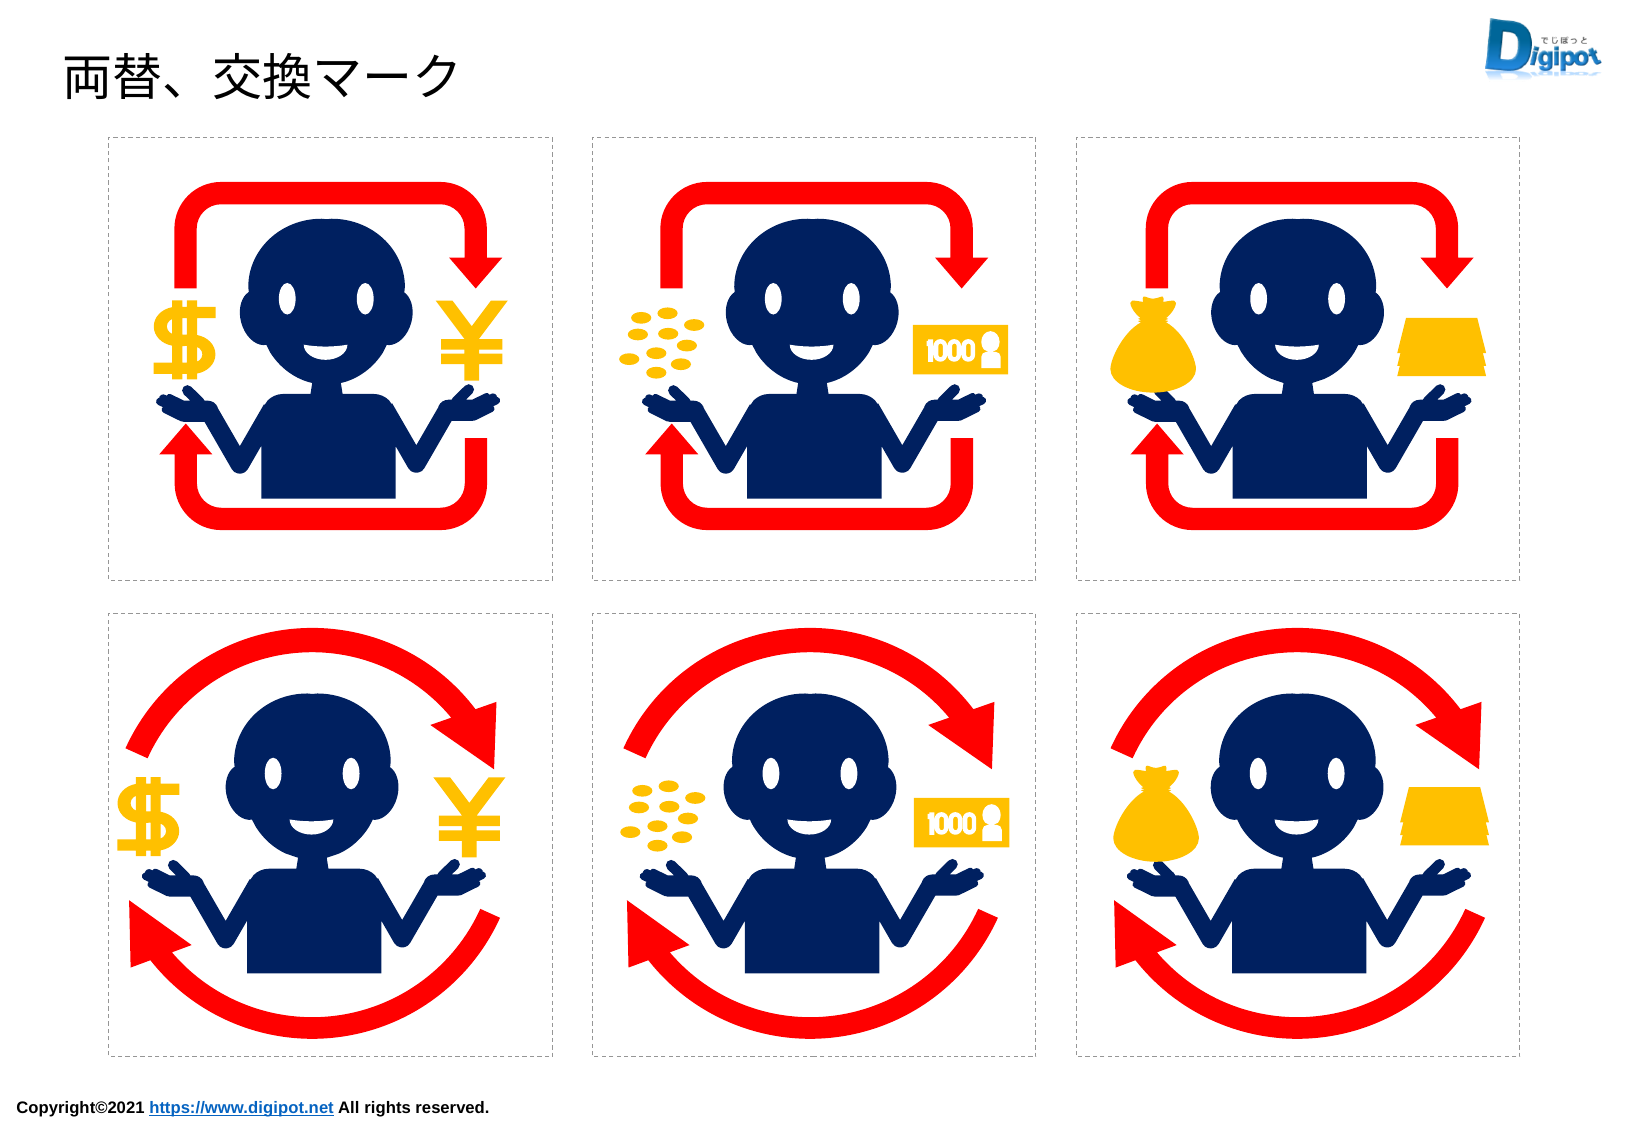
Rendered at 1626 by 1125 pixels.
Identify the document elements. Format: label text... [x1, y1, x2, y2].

text_box 両替、交換マーク [47, 38, 478, 113]
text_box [153, 181, 508, 531]
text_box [620, 627, 1010, 1039]
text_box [619, 181, 1009, 531]
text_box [1110, 181, 1487, 531]
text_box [117, 627, 506, 1039]
picture [1485, 18, 1602, 82]
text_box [1110, 627, 1489, 1039]
